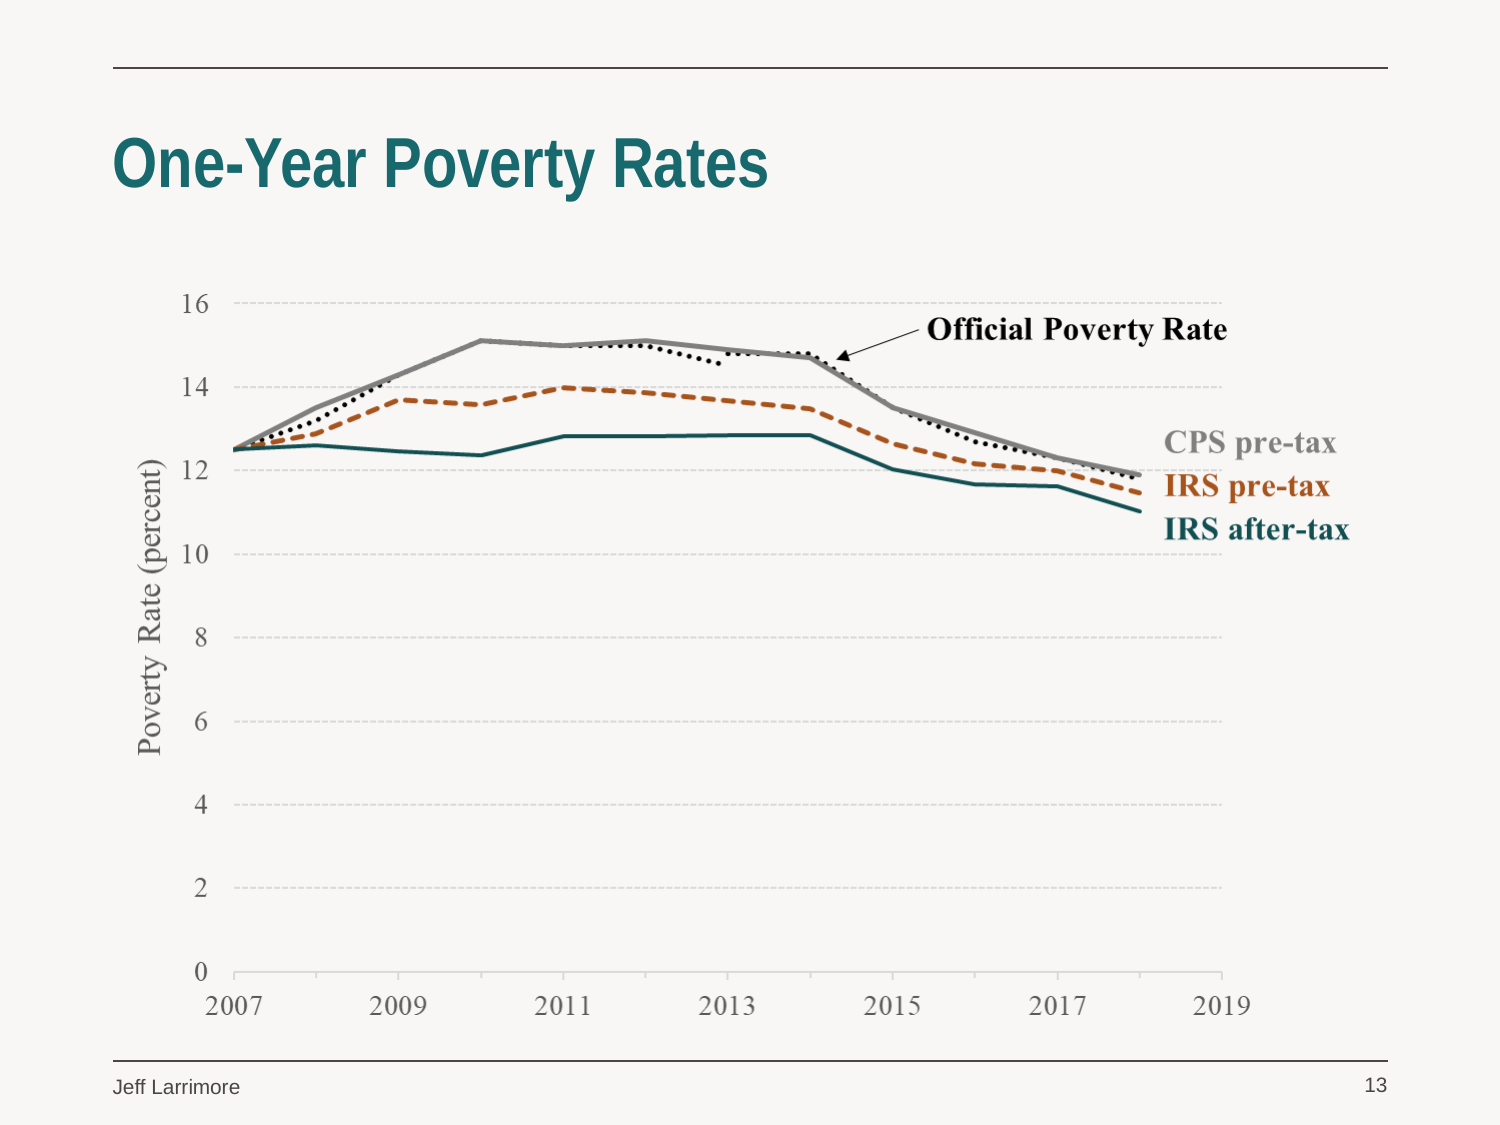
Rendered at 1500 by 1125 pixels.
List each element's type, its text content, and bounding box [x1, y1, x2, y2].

title One-Year Poverty Rates [112, 126, 1388, 276]
picture [112, 276, 1388, 1027]
